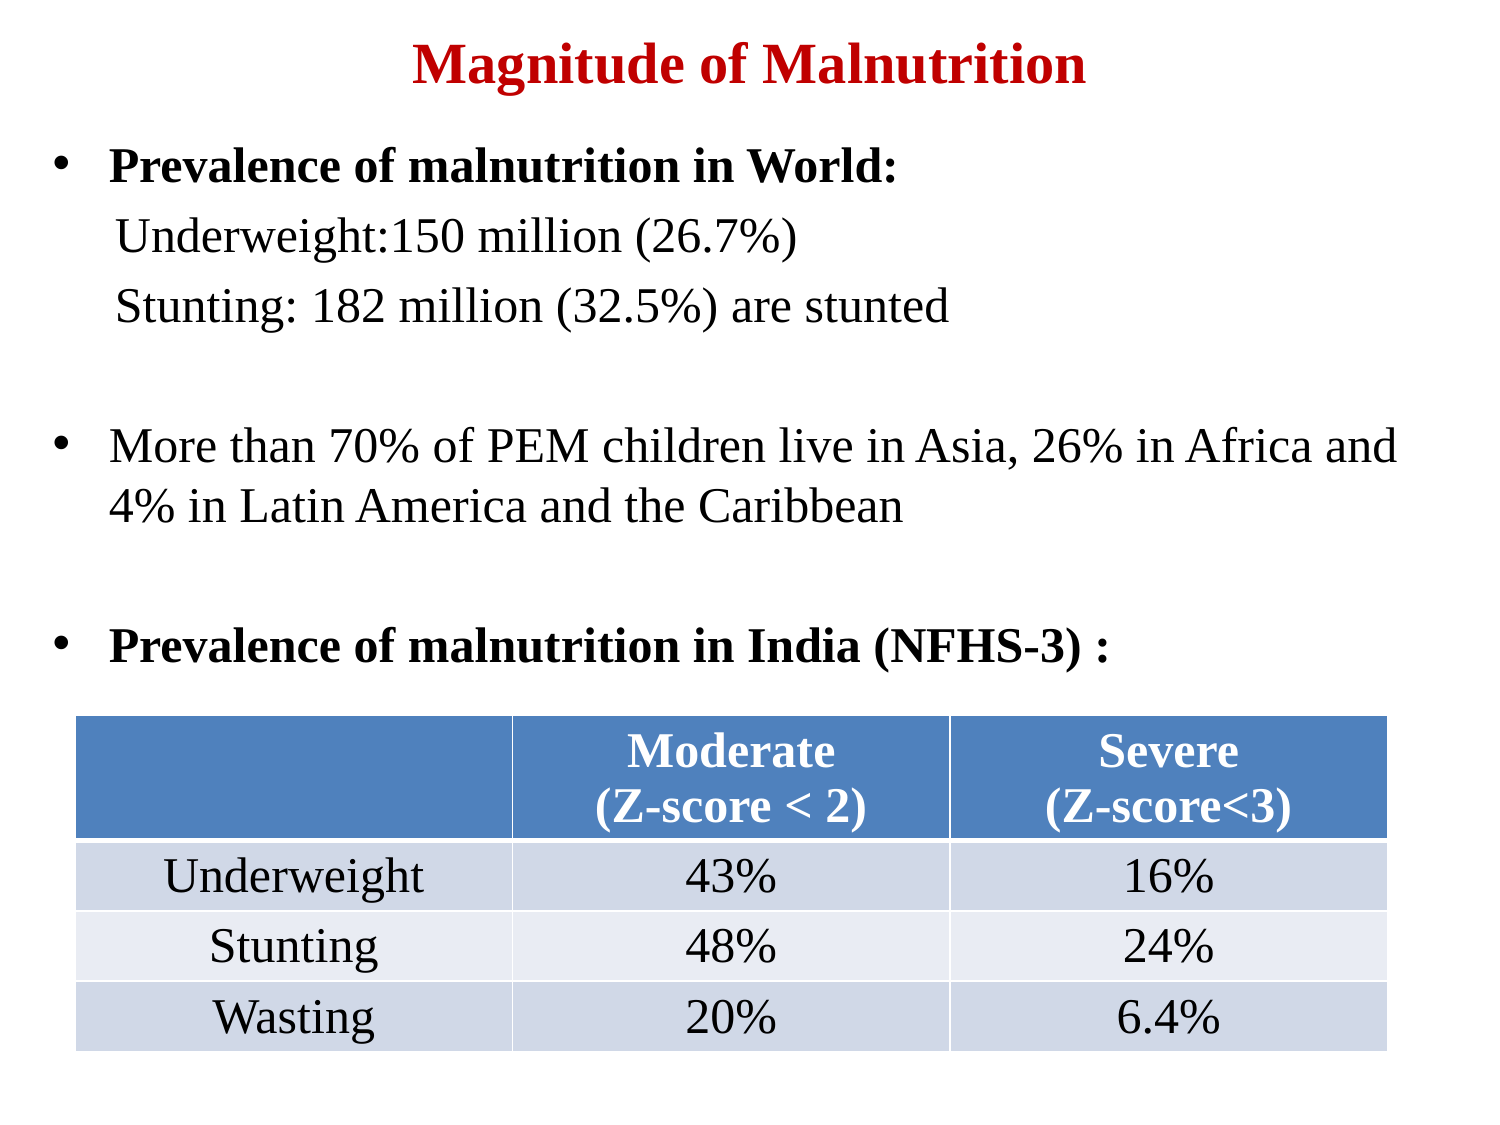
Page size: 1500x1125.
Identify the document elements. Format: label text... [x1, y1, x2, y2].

table_cell Stunting [76, 912, 512, 980]
table_cell 6.4% [951, 982, 1387, 1051]
table_cell Underweight [76, 843, 512, 910]
table_cell 20% [513, 982, 949, 1051]
table_header [76, 716, 512, 838]
table_cell 24% [951, 912, 1387, 980]
table_cell 48% [513, 912, 949, 980]
table_header Severe (Z-score<3) [951, 716, 1387, 838]
list Prevalence of malnutrition in World: Underweight:150 million (26.7%) Stunting: 182 million (32.5%) are stunted More than 70% of PEM children live in Asia, 26% in Africa and 4% in Latin America and the Caribbean Prevalence of malnutrition in India (NFHS-3) : [37, 125, 1463, 1075]
table_header Moderate (Z-score < 2) [513, 716, 949, 838]
table_cell Wasting [76, 982, 512, 1051]
table_cell 43% [513, 843, 949, 910]
table_cell 16% [951, 843, 1387, 910]
title Magnitude of Malnutrition [75, 0, 1425, 125]
